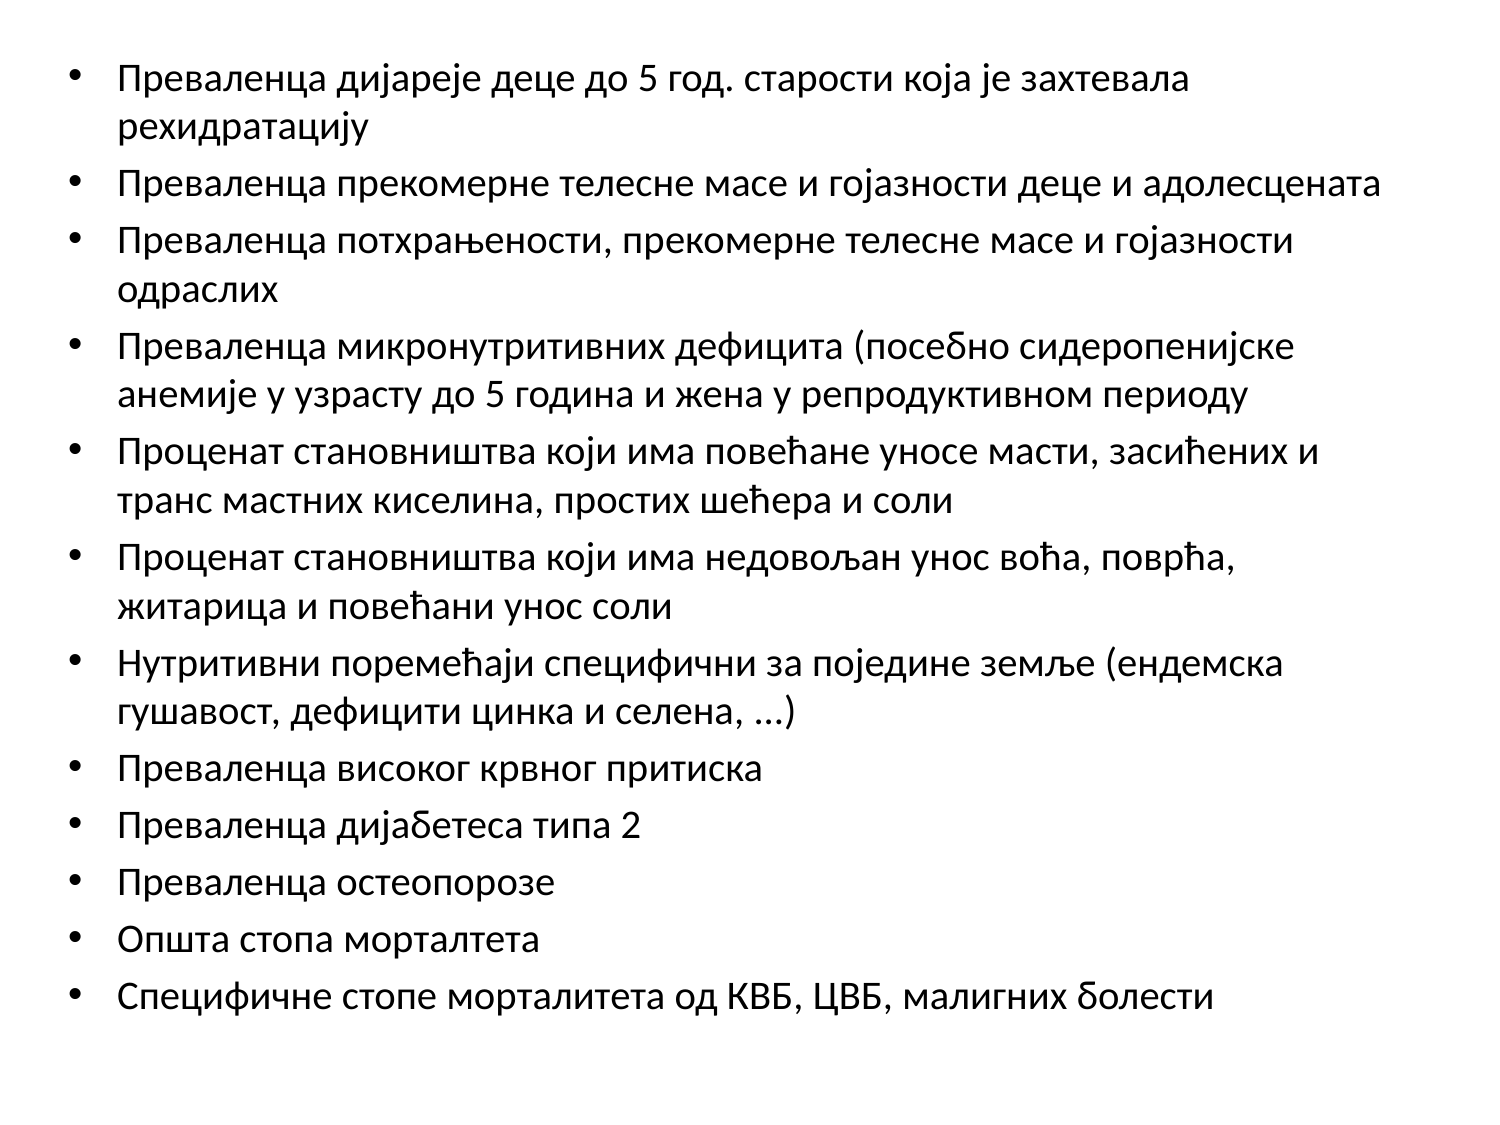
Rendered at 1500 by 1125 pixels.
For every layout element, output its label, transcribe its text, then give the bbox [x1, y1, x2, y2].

list Преваленца дијареје деце до 5 год. старости која је захтевала рехидратацију Преваленца прекомерне телесне масе и гојазности деце и адолесцената Преваленца потхрањености, прекомерне телесне масе и гојазности одраслих Преваленца микронутритивних дефицита (посебно сидеропенијске анемије у узрасту до 5 година и жена у репродуктивном периоду Проценат становништва који има повећане уносе масти, засићених и транс мастних киселина, простих шећера и соли Проценат становништва који има недовољан унос воћа, поврћа, житарица и повећани унос соли Нутритивни поремећаји специфични за поједине земље (ендемска гушавост, дефицити цинка и селена, ...) Преваленца високог крвног притиска Преваленца дијабетеса типа 2 Преваленца остеопорозе Општа стопа морталтета Специфичне стопе морталитета од КВБ, ЦВБ, малигних болести [53, 42, 1404, 1083]
